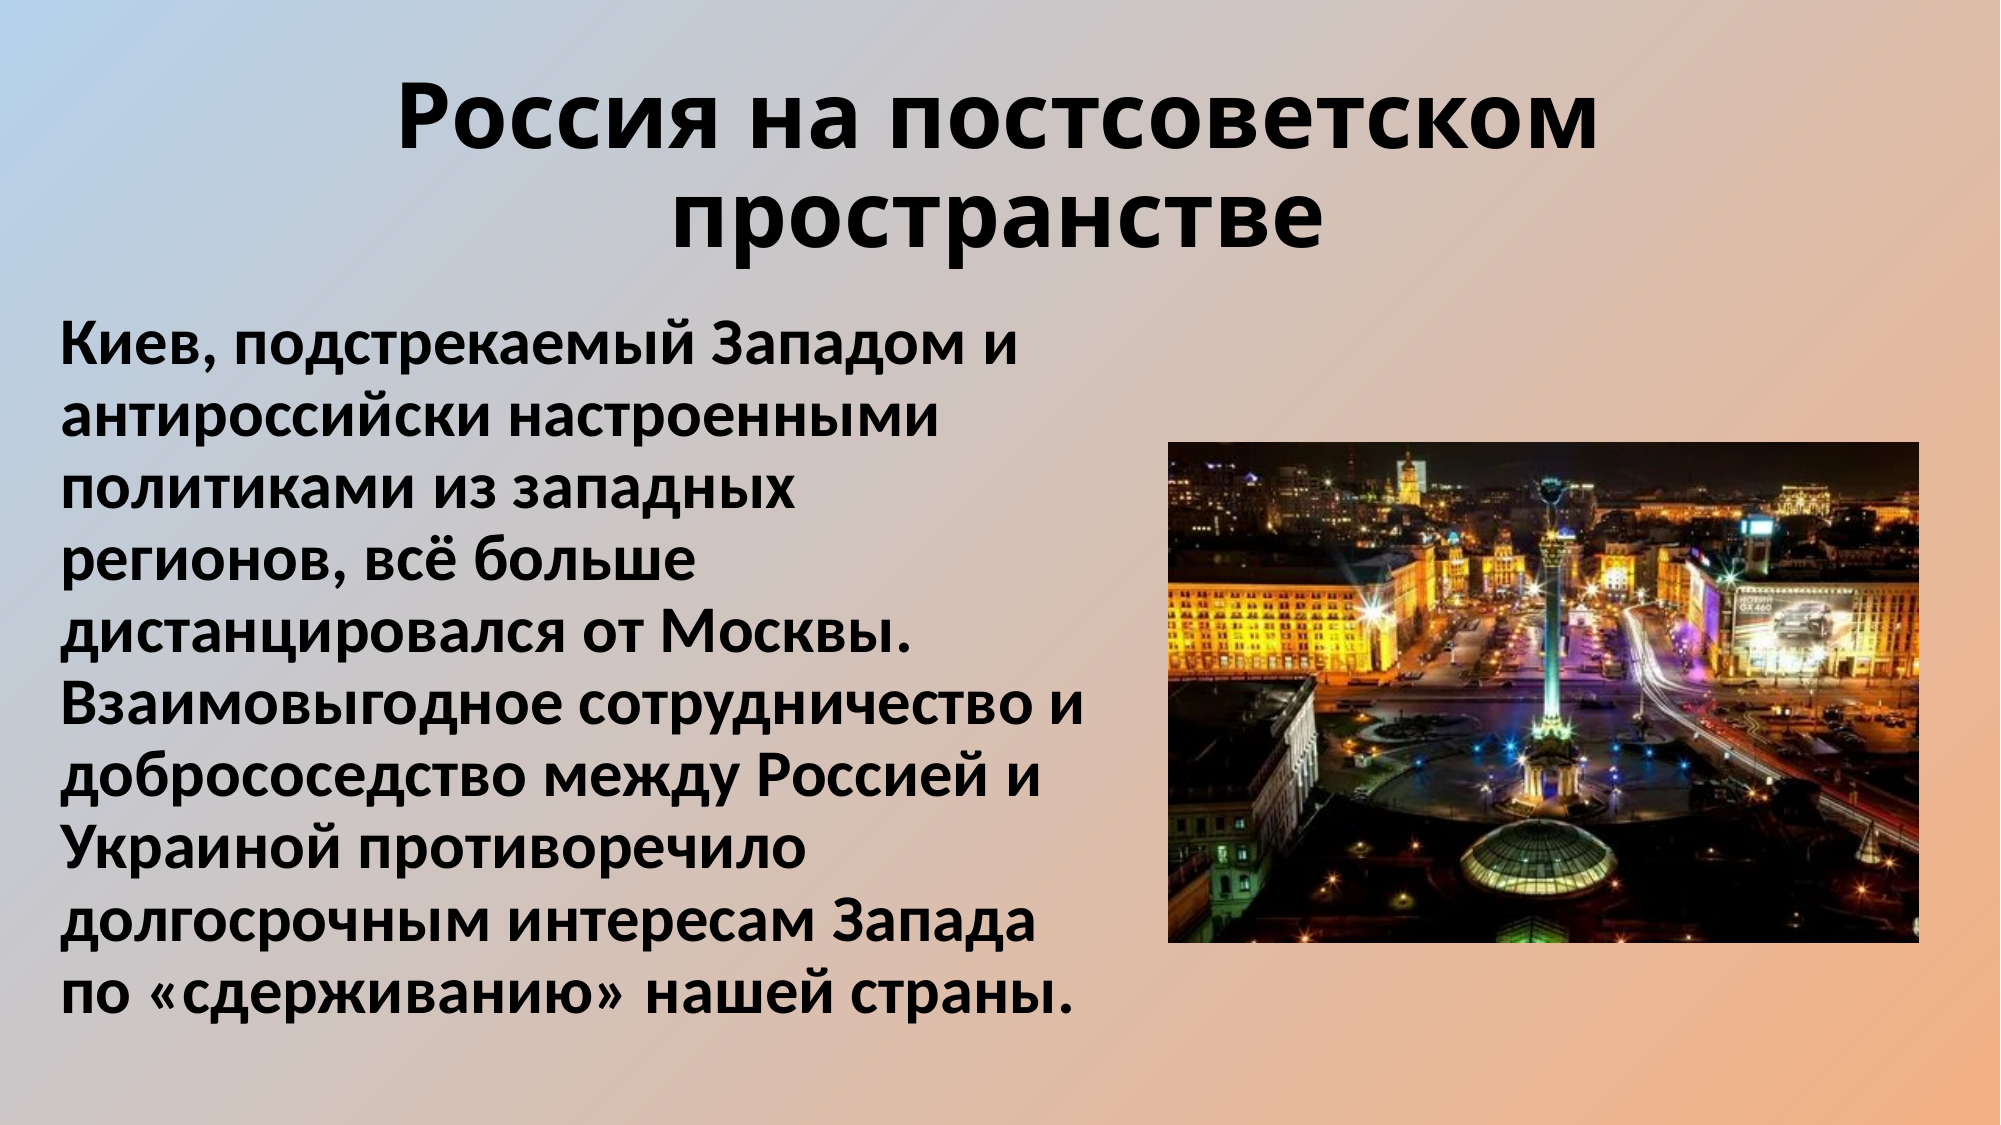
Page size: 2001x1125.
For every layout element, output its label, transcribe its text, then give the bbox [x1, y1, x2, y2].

list Киев, подстрекаемый Западом и антироссийски настроенными политиками из западных регионов, всё больше дистанцировался от Москвы. Взаимовыгодное сотрудничество и добрососедство между Россией и Украиной противоречило долгосрочным интересам Запада по «сдерживанию» нашей страны. [45, 299, 1103, 1087]
picture [1168, 442, 1919, 943]
title Россия на постсоветском пространстве [45, 59, 1952, 278]
